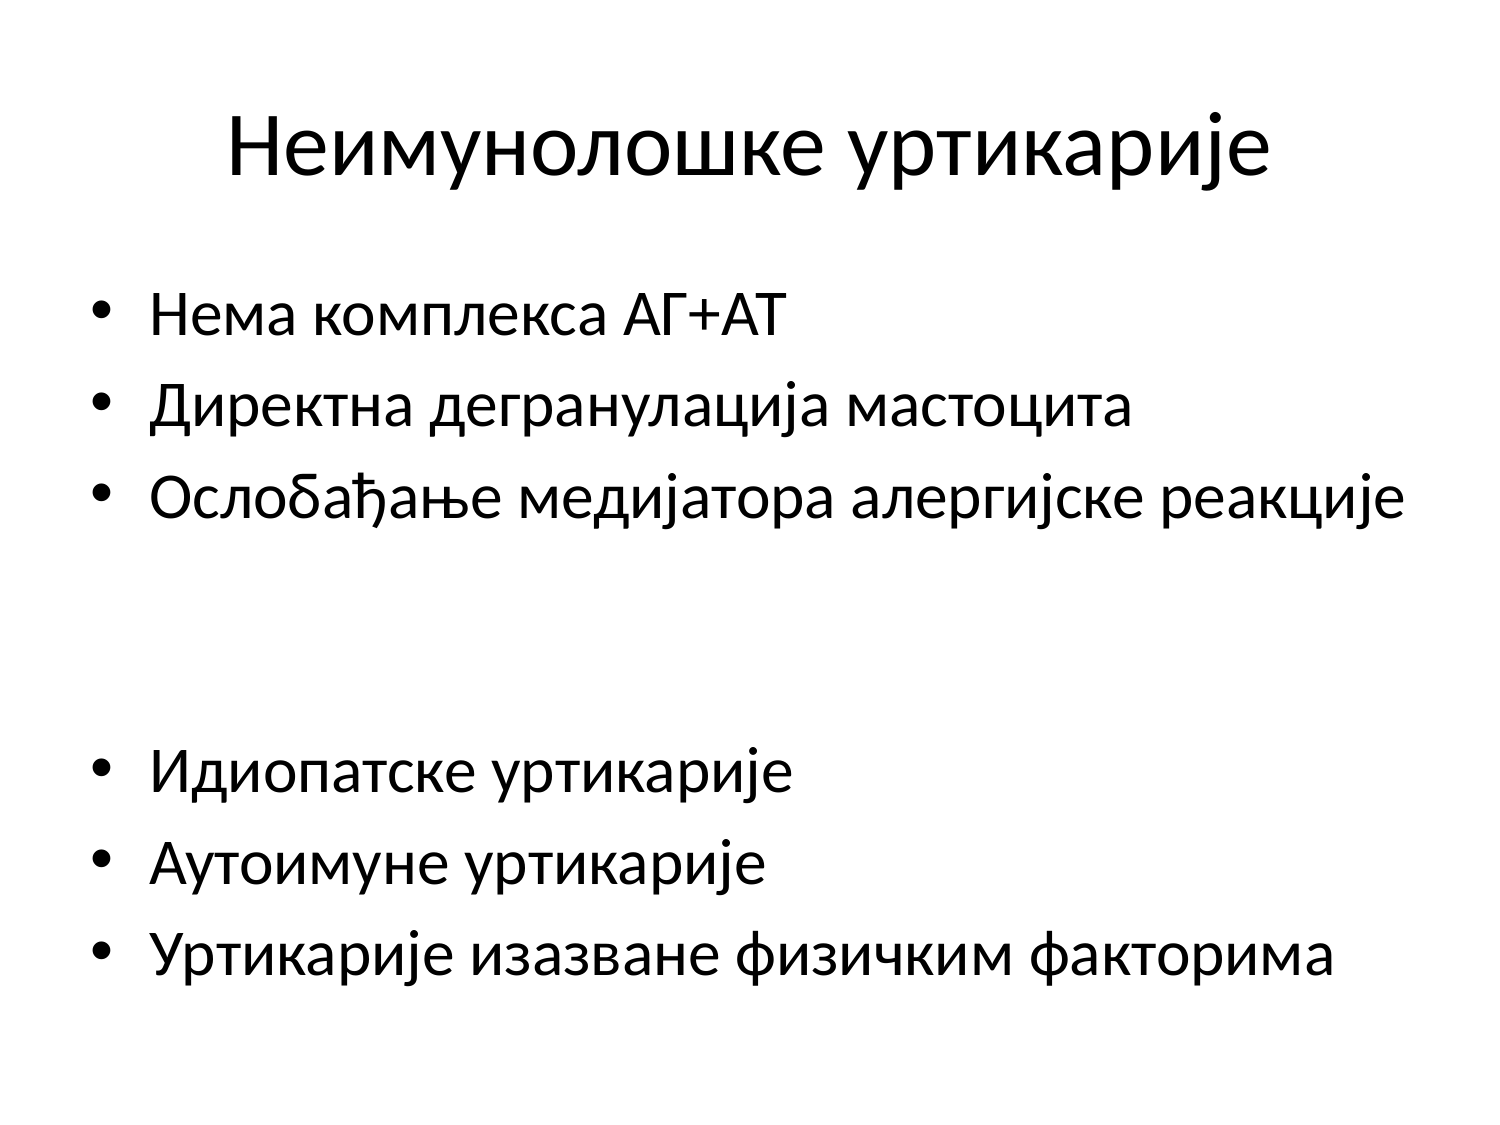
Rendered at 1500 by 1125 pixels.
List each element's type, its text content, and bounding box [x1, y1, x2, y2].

title Неимунолошке уртикарије [75, 45, 1425, 233]
list Нема комплекса АГ+АТ Директна дегранулација мастоцита Ослобађање медијатора алергијске реакције Идиопатске уртикарије Аутоимуне уртикарије Уртикарије изазване физичким факторима [75, 262, 1425, 1005]
